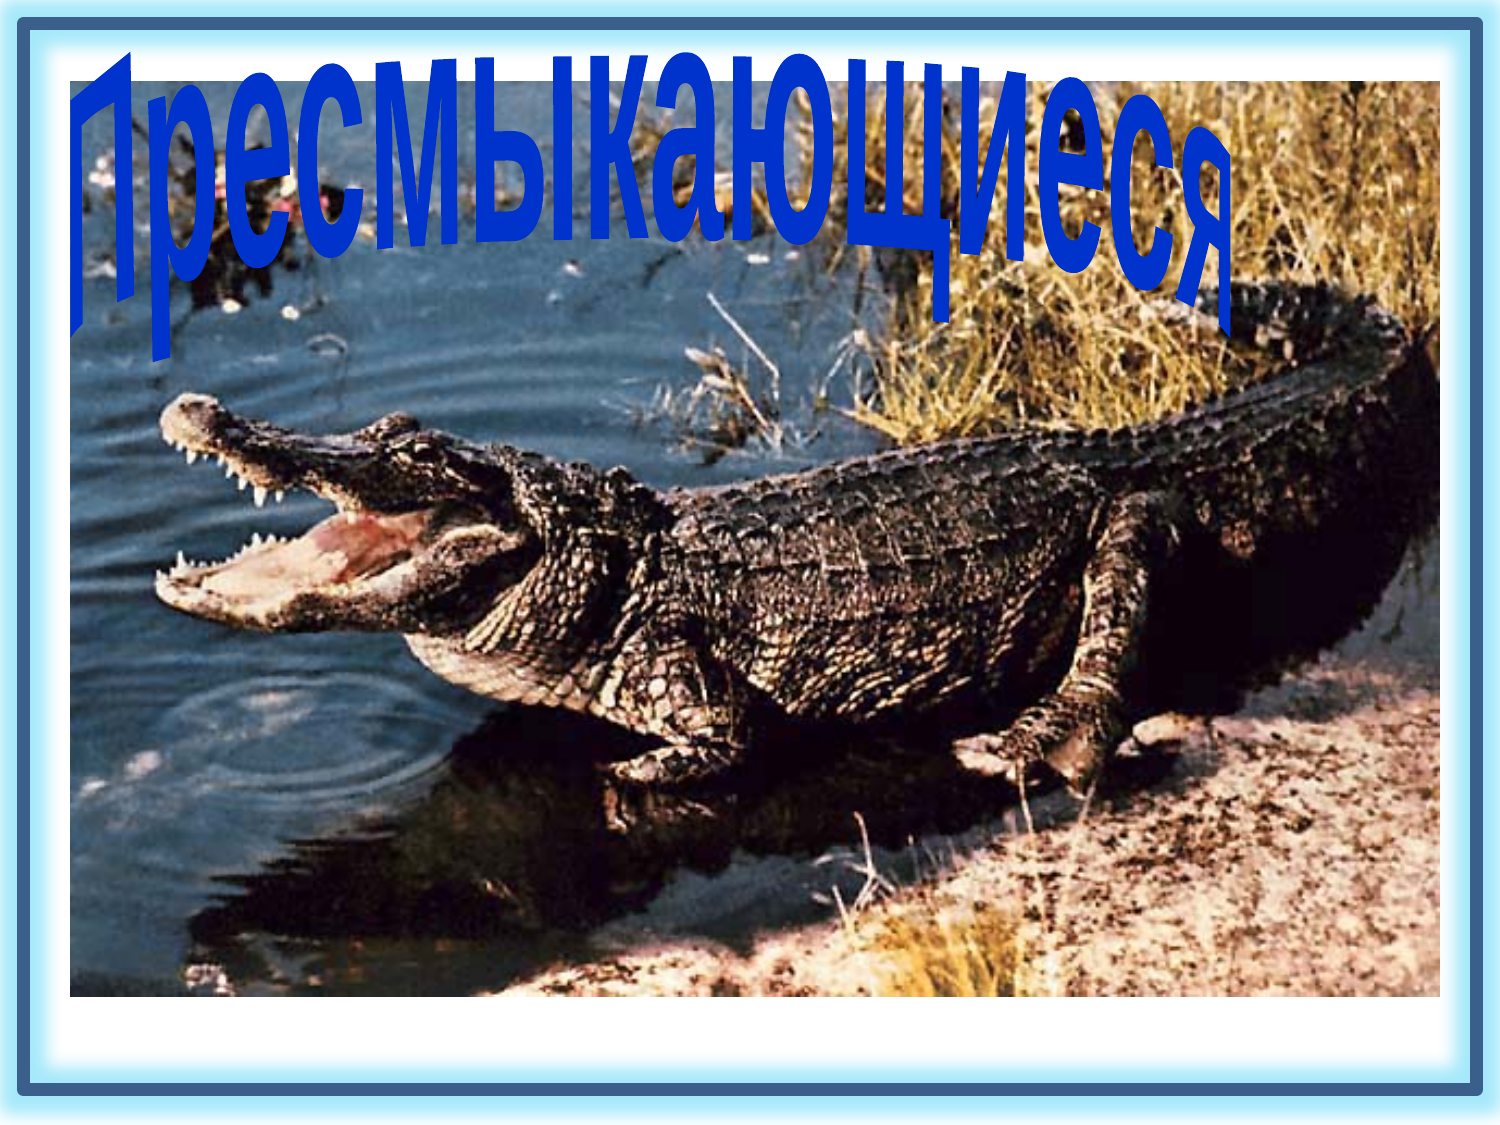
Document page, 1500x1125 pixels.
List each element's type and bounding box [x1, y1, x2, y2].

picture [70, 81, 1440, 998]
text_box [21, 21, 1479, 1092]
